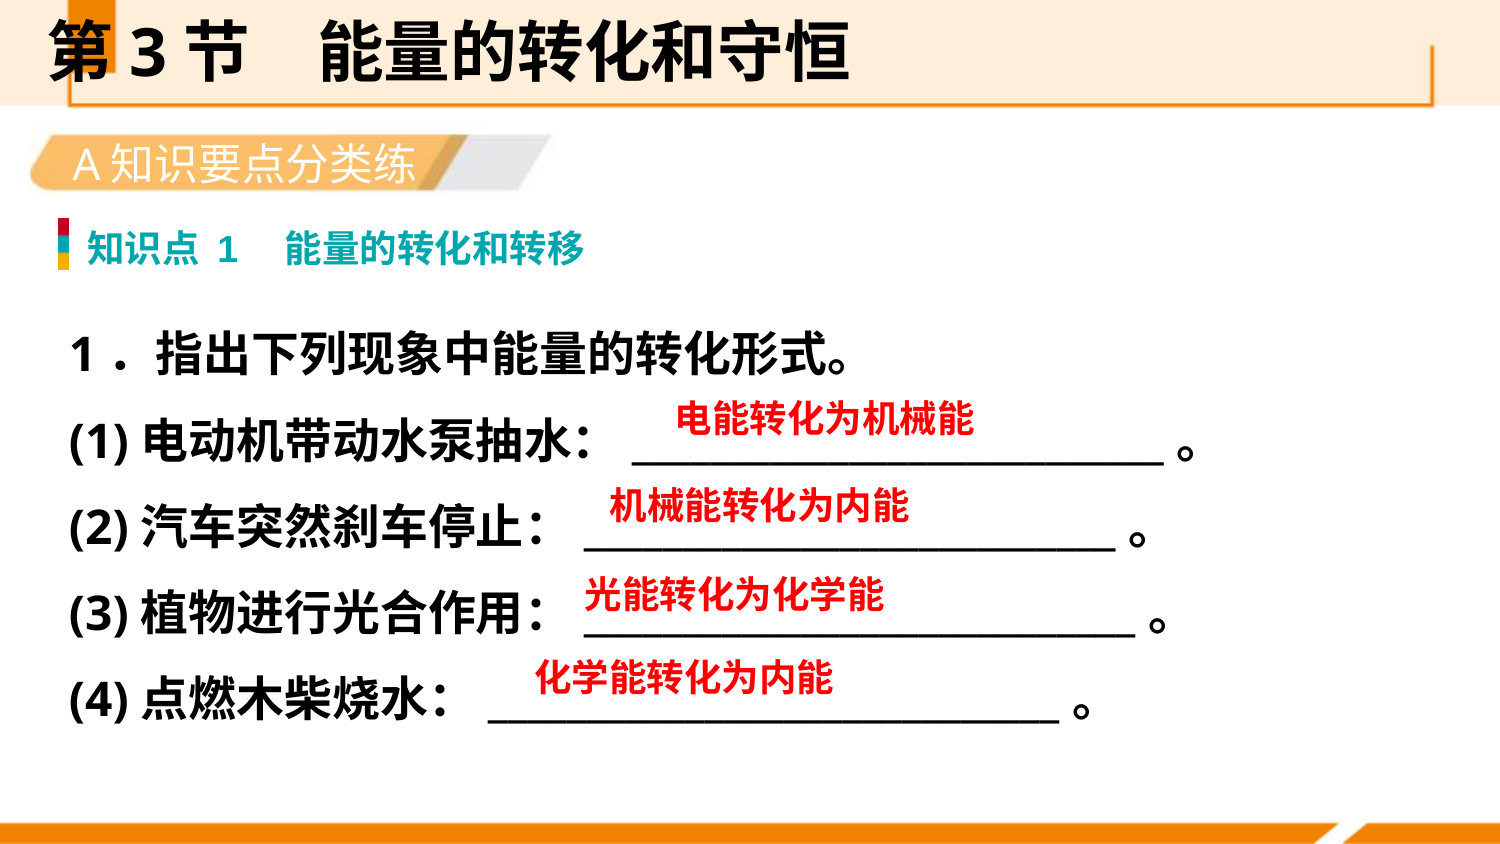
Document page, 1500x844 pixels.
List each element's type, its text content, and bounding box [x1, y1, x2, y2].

text_box 电能转化为机械能 [663, 389, 987, 446]
text_box 化学能转化为内能 [523, 648, 846, 705]
text_box 第3节 能量的转化和守恒 [35, 3, 863, 96]
text_box 机械能转化为内能 [598, 476, 922, 533]
text_box 光能转化为化学能 [573, 564, 897, 622]
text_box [5, 119, 574, 203]
text_box 知识点 1 能量的转化和转移 [76, 218, 596, 276]
text_box 1．指出下列现象中能量的转化形式。 (1)电动机带动水泵抽水：___________________________。 (2)汽车突然刹车停止：___________________________。 (3)植物进行光合作用：____________________________。 (4)点燃木柴烧水：_____________________________。 [57, 289, 1371, 732]
picture [0, 0, 1500, 844]
